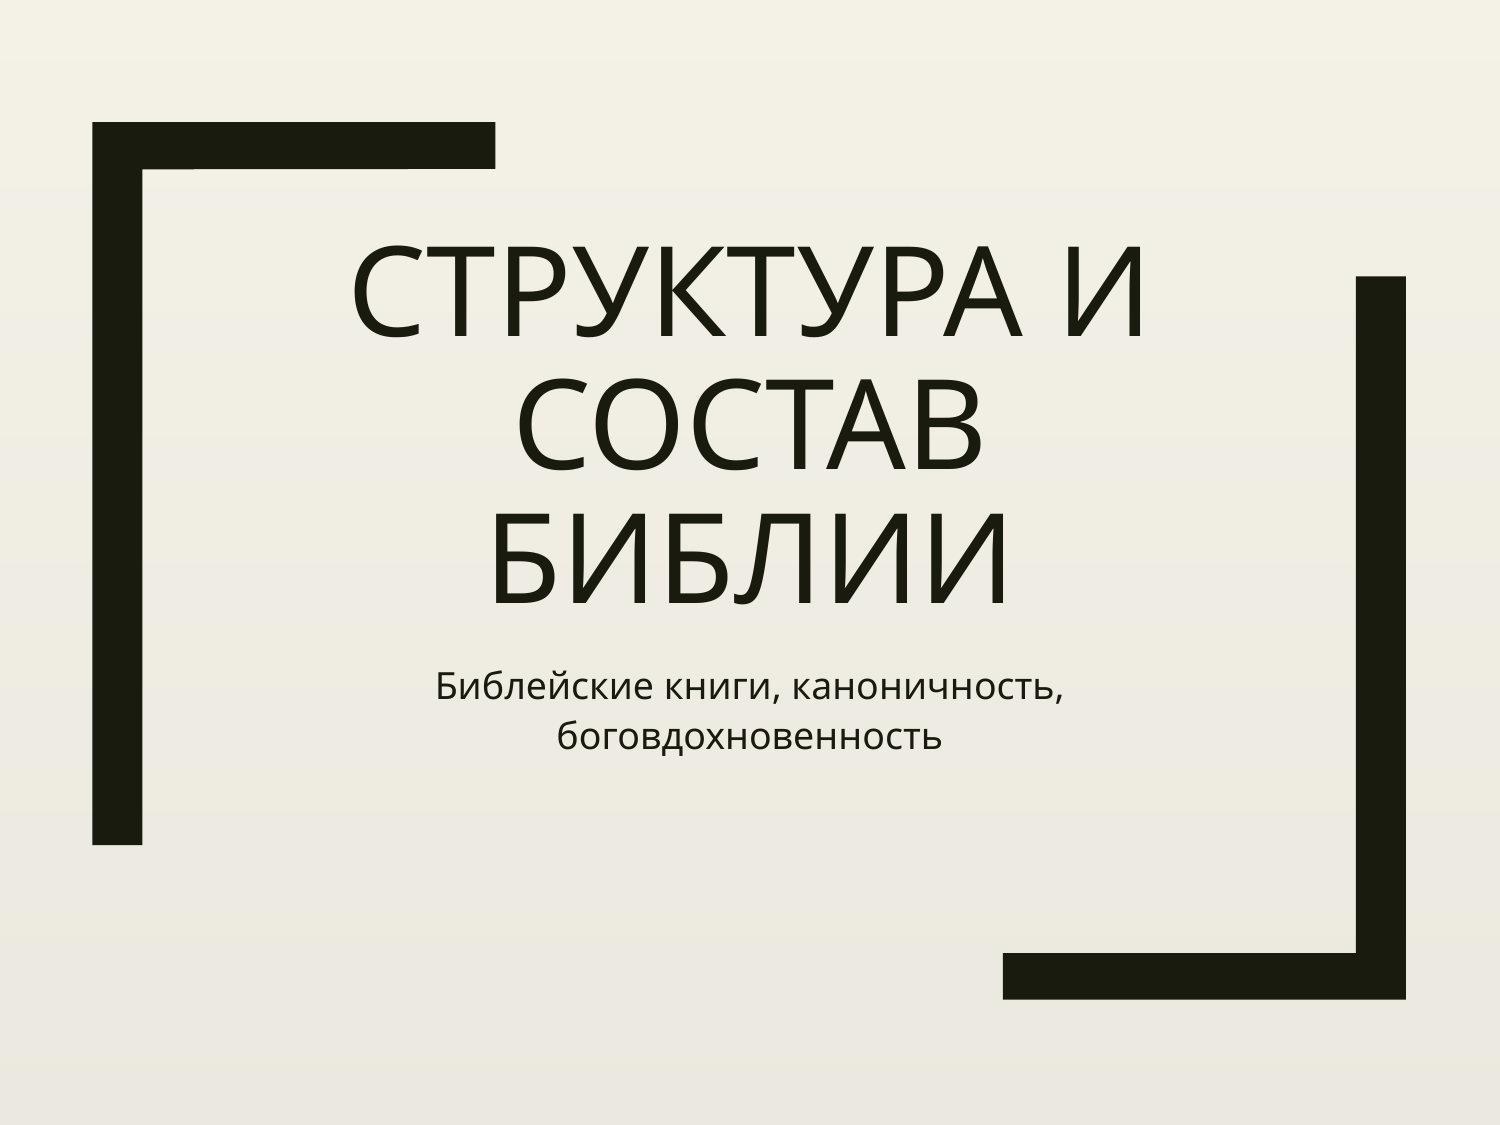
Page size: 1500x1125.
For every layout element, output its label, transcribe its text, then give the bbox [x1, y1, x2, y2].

subtitle Библейские книги, каноничность, боговдохновенность [329, 649, 1171, 828]
title Структура и состав Библии [235, 293, 1265, 638]
